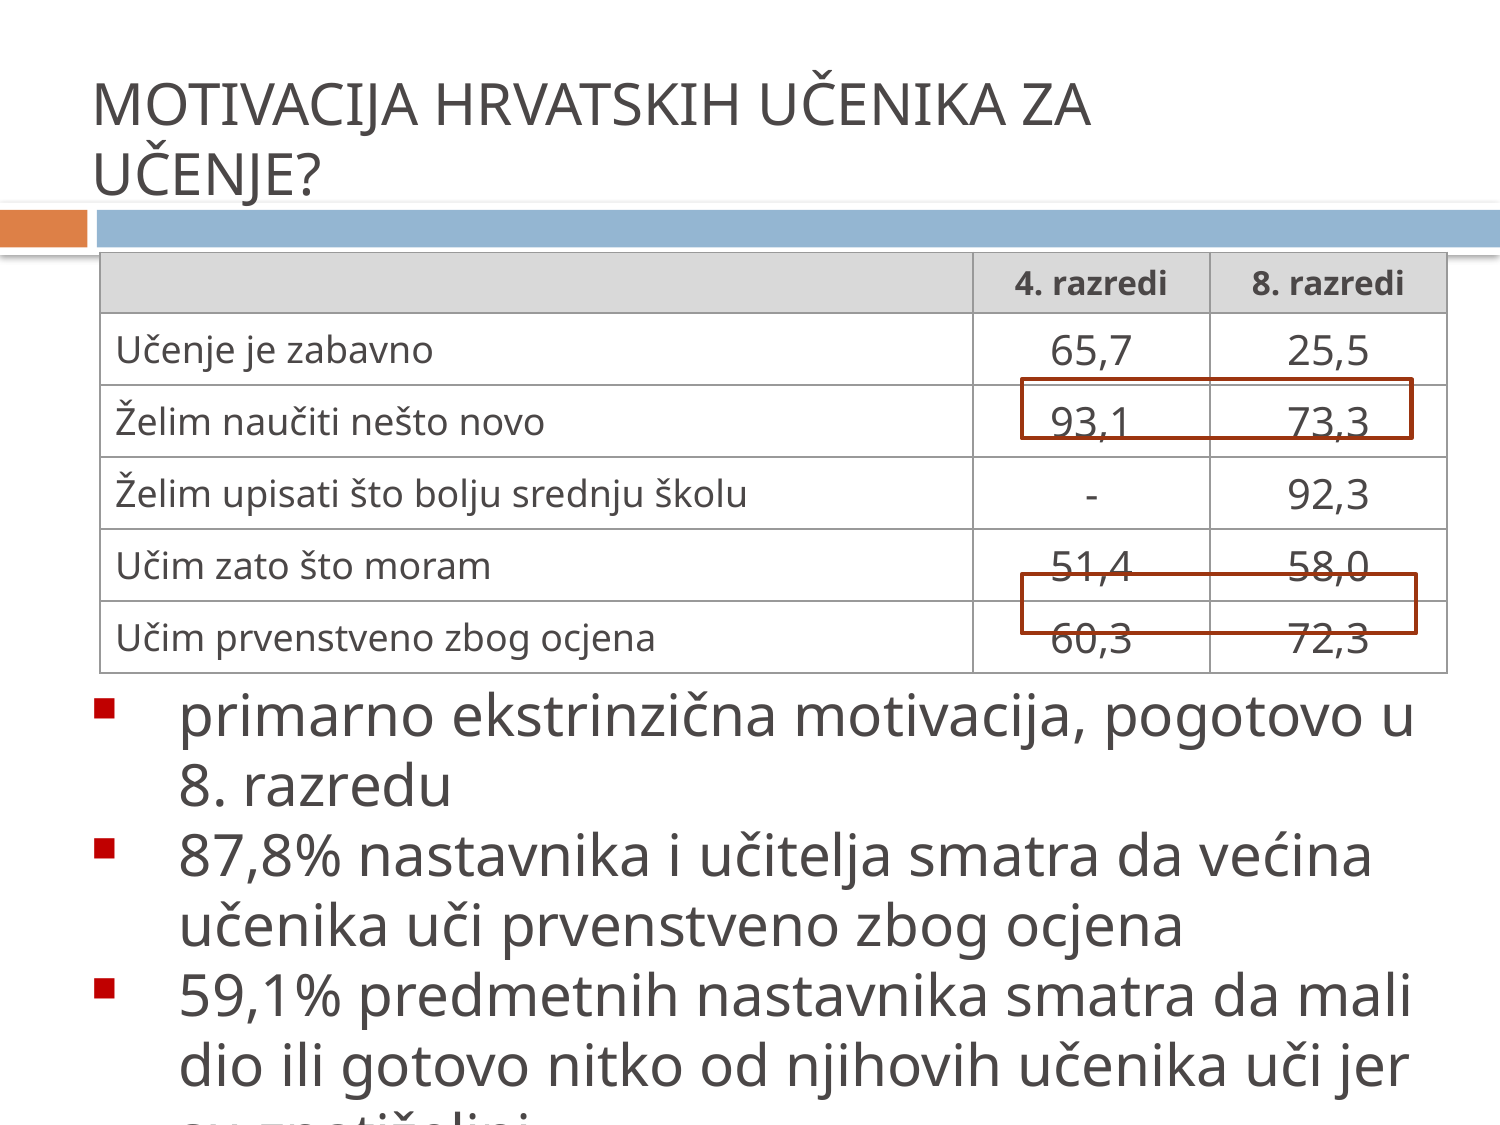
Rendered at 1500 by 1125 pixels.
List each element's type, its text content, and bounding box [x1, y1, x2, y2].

table_cell 65,7 [974, 314, 1209, 384]
table_cell 93,1 [974, 386, 1209, 456]
table_cell 60,3 [974, 602, 1209, 672]
table_cell 58,0 [1211, 530, 1446, 600]
table_cell 72,3 [1211, 602, 1446, 672]
table_cell - [974, 458, 1209, 528]
table_header 8. razredi [1211, 253, 1446, 312]
table_cell Učim prvenstveno zbog ocjena [101, 602, 972, 672]
text_box [1020, 572, 1418, 635]
table_cell Želim naučiti nešto novo [101, 386, 972, 456]
table_cell Želim upisati što bolju srednju školu [101, 458, 972, 528]
text_box primarno ekstrinzična motivacija, pogotovo u 8. razredu 87,8% nastavnika i učitelja smatra da većina učenika uči prvenstveno zbog ocjena 59,1% predmetnih nastavnika smatra da mali dio ili gotovo nitko od njihovih učenika uči jer su znatiželjni [76, 670, 1459, 1125]
table_cell 51,4 [974, 530, 1209, 600]
table_header 4. razredi [974, 253, 1209, 312]
table_cell Učim zato što moram [101, 530, 972, 600]
table_cell 25,5 [1211, 314, 1446, 384]
table_cell 73,3 [1211, 386, 1446, 456]
text_box [1020, 377, 1414, 440]
table_cell Učenje je zabavno [101, 314, 972, 384]
table_cell 92,3 [1211, 458, 1446, 528]
table_header [101, 253, 972, 312]
title MOTIVACIJA HRVATSKIH UČENIKA ZA UČENJE? [76, 89, 1328, 185]
